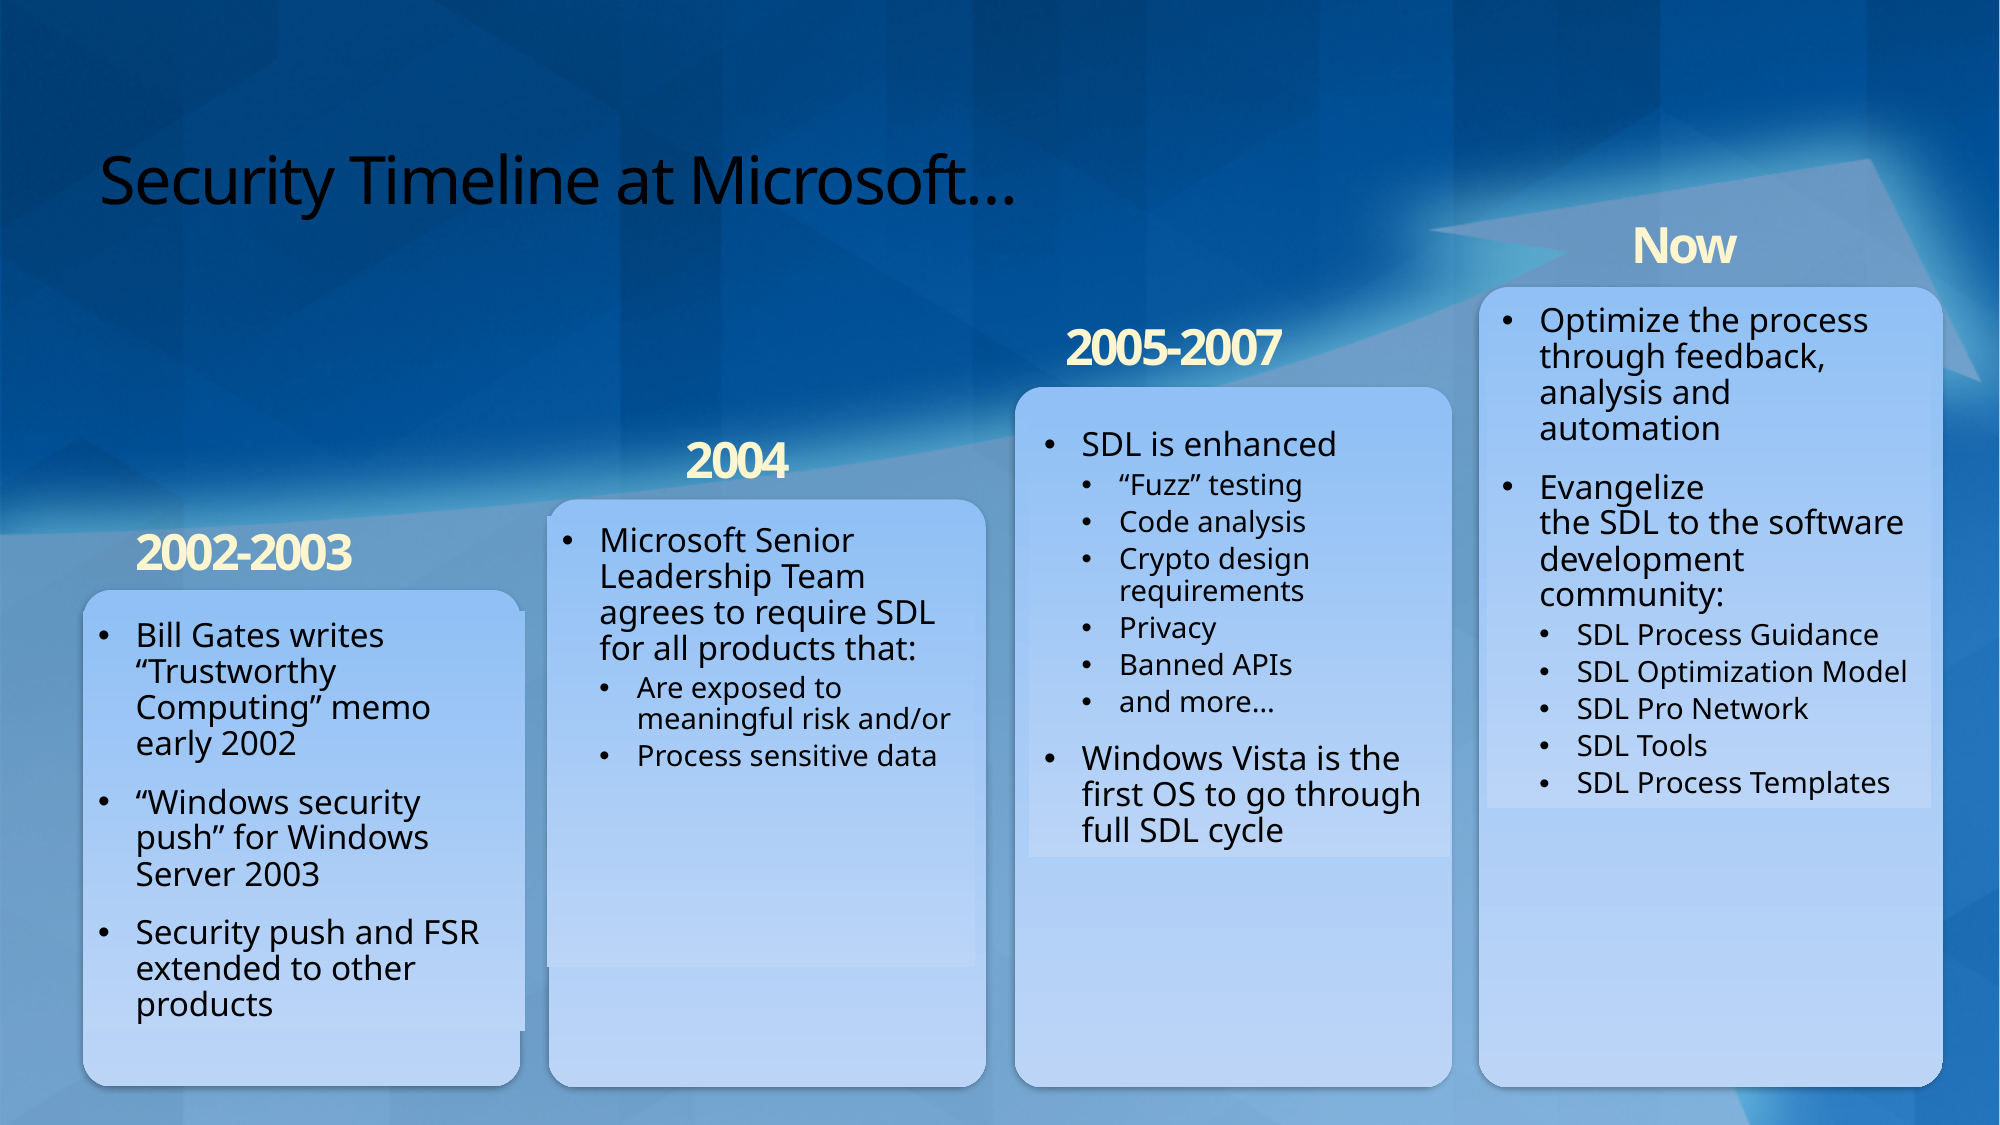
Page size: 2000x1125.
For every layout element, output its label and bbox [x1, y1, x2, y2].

text_box [546, 499, 987, 1088]
text_box [1014, 386, 1453, 1088]
picture [0, 0, 2000, 1125]
text_box [1478, 286, 1944, 1088]
text_box [83, 589, 526, 1087]
